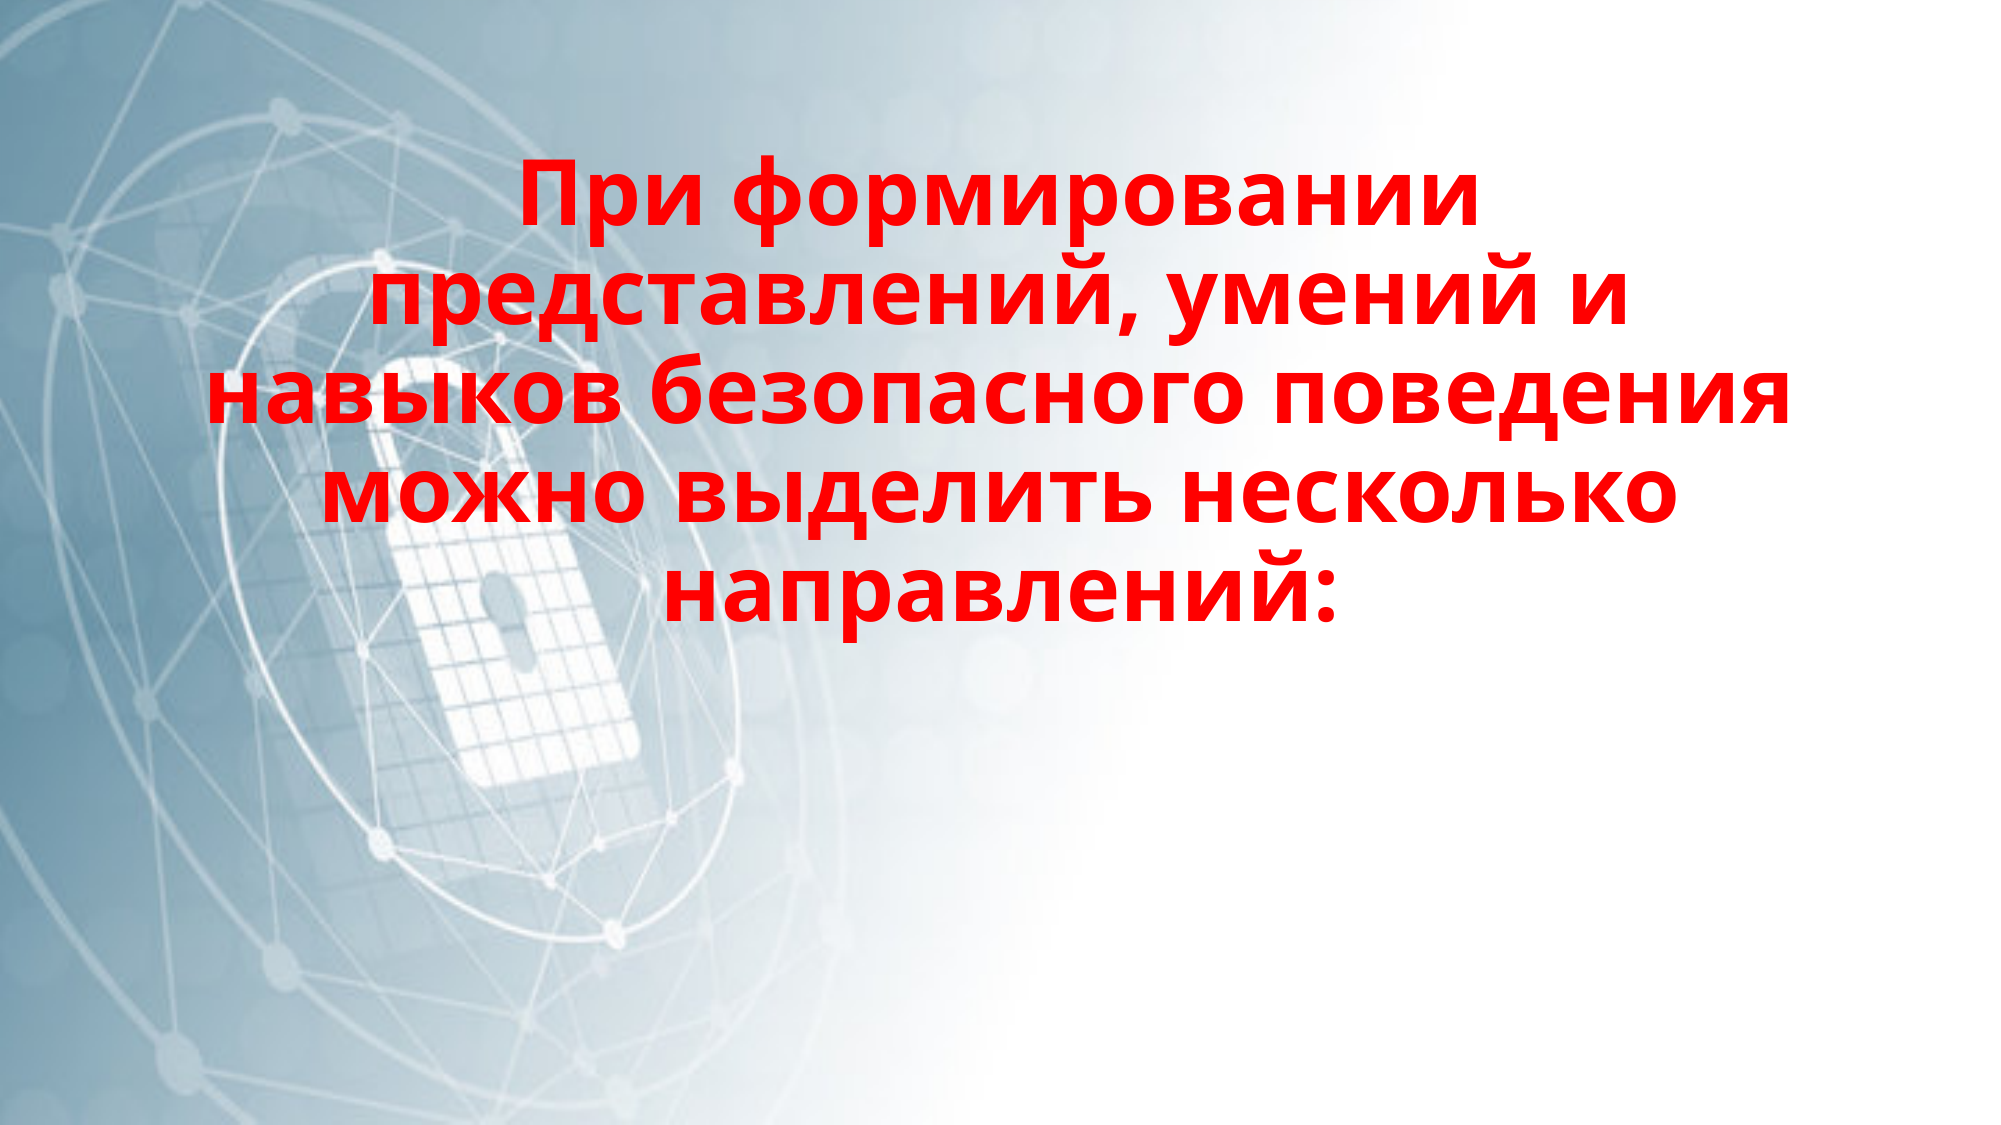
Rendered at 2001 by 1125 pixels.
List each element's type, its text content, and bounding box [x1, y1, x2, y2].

picture [0, 0, 2001, 1125]
title При формировании представлений, умений и навыков безопасного поведения можно выделить несколько направлений: [137, 59, 1863, 728]
